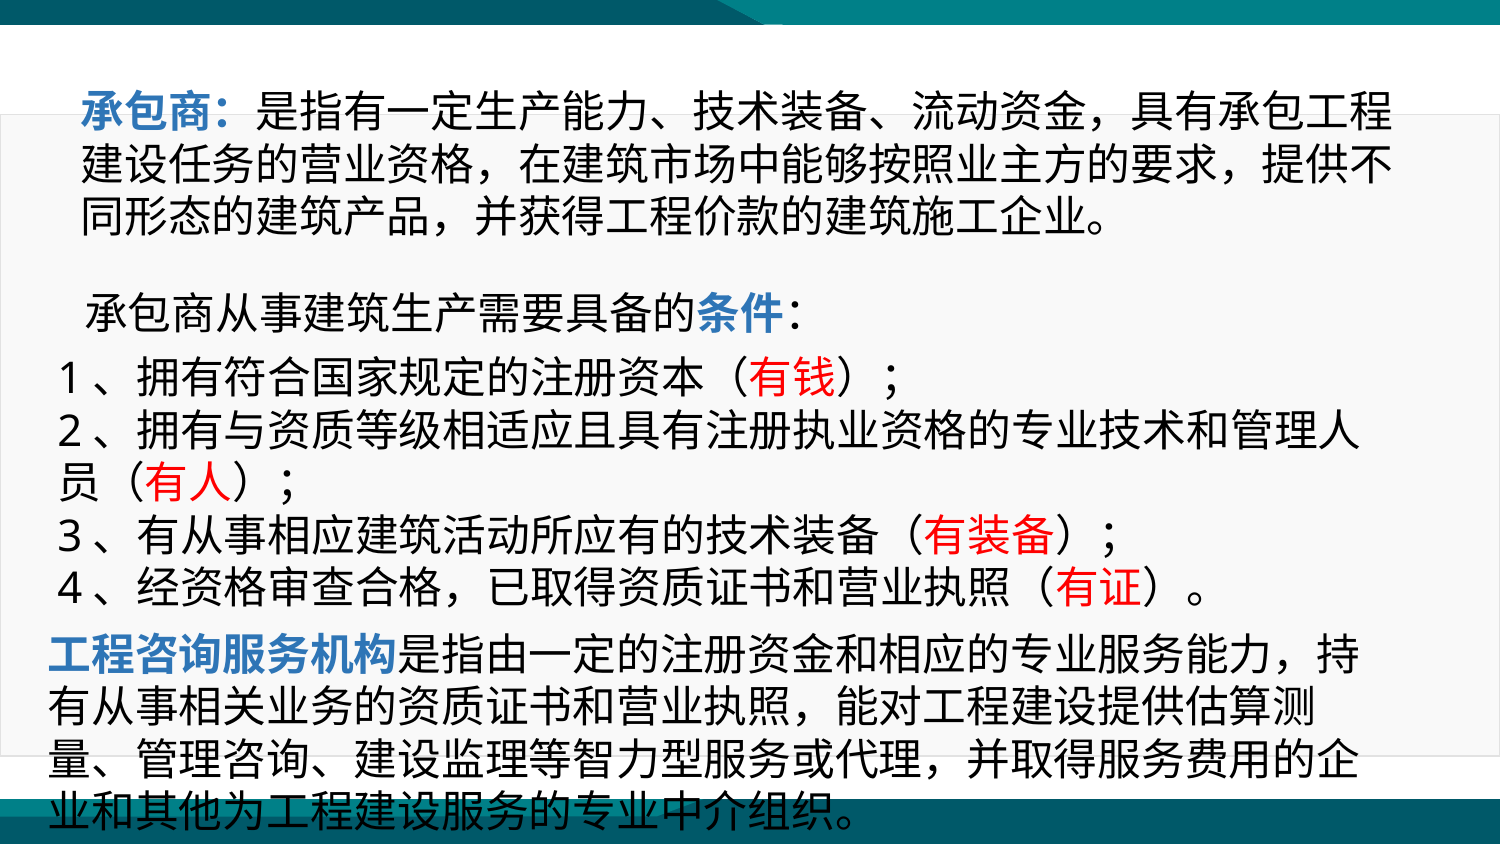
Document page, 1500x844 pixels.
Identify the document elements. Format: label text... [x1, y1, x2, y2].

text_box 工程咨询服务机构是指由一定的注册资金和相应的专业服务能力，持有从事相关业务的资质证书和营业执照，能对工程建设提供估算测量、管理咨询、建设监理等智力型服务或代理，并取得服务费用的企业和其他为工程建设服务的专业中介组织。 [36, 621, 1391, 843]
text_box 1、拥有符合国家规定的注册资本（有钱）； 2、拥有与资质等级相适应且具有注册执业资格的专业技术和管理人 员（有人）； 3、有从事相应建筑活动所应有的技术装备（有装备）； 4、经资格审查合格，已取得资质证书和营业执照（有证）。 [45, 344, 1391, 619]
text_box 承包商：是指有一定生产能力、技术装备、流动资金，具有承包工程建设任务的营业资格，在建筑市场中能够按照业主方的要求，提供不同形态的建筑产品，并获得工程价款的建筑施工企业。 [69, 78, 1433, 247]
text_box 承包商从事建筑生产需要具备的条件： [72, 280, 840, 344]
